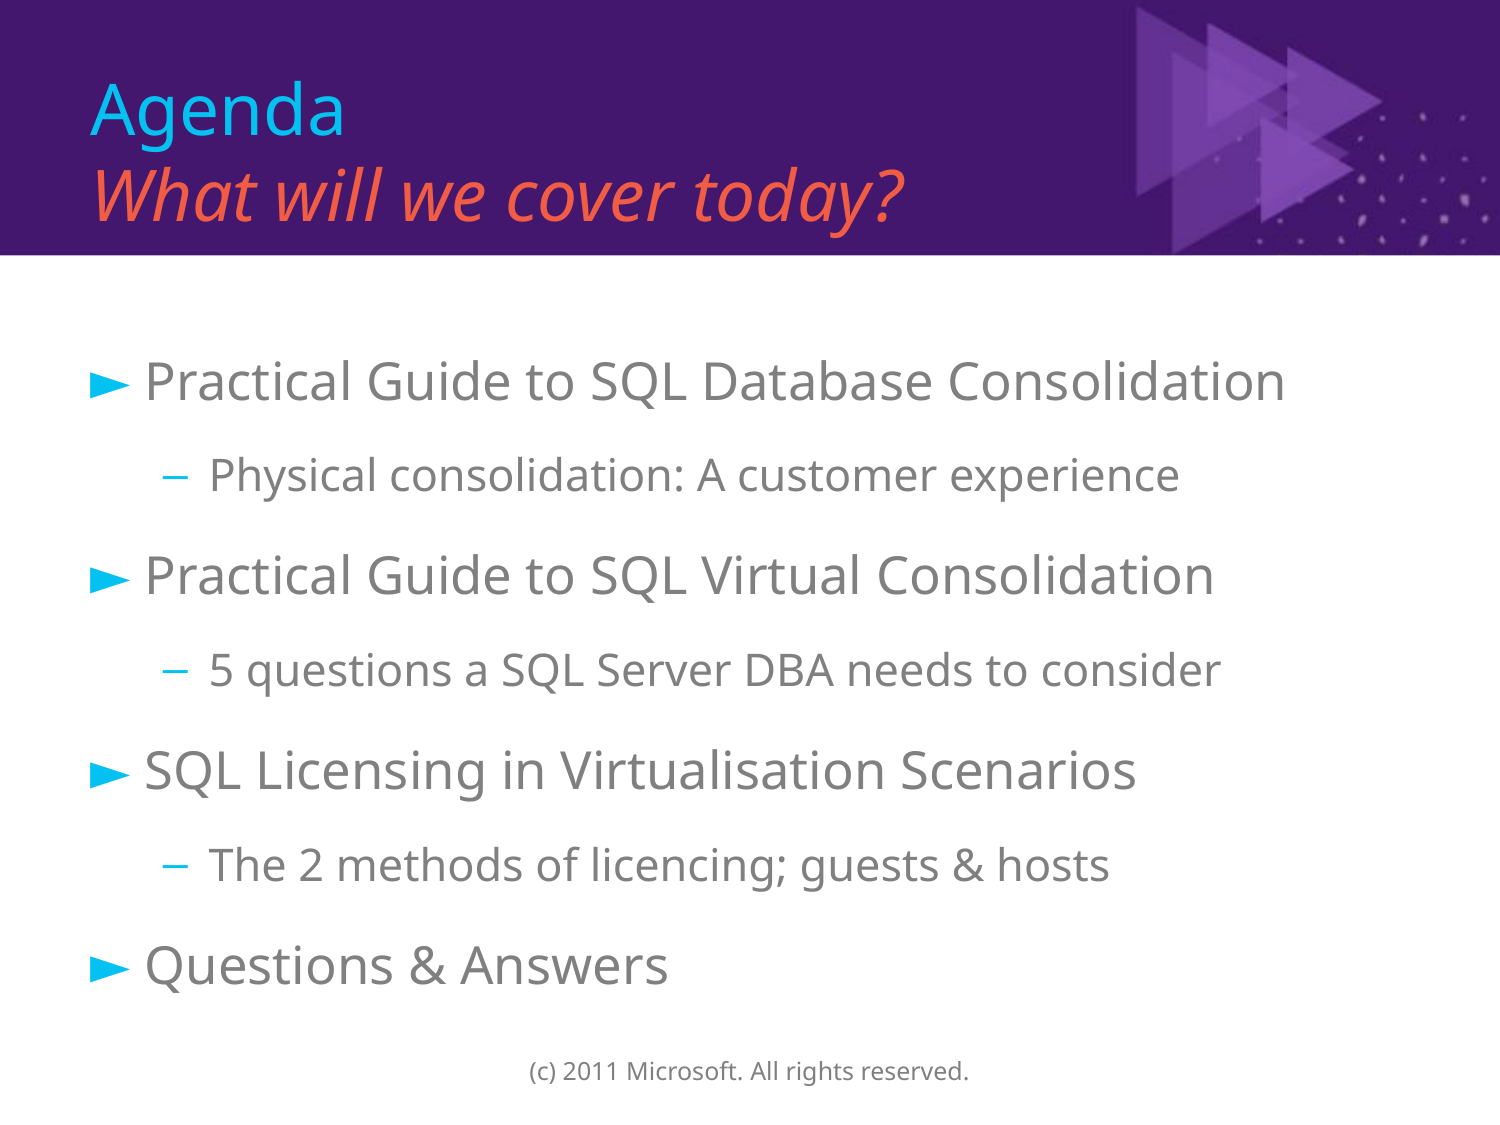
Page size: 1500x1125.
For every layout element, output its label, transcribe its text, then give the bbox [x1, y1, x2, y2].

footer (c) 2011 Microsoft. All rights reserved. [512, 1042, 988, 1103]
title Agenda What will we cover today? [75, 56, 1425, 244]
list Practical Guide to SQL Database Consolidation Physical consolidation: A customer experience Practical Guide to SQL Virtual Consolidation 5 questions a SQL Server DBA needs to consider SQL Licensing in Virtualisation Scenarios The 2 methods of licencing; guests & hosts Questions & Answers [75, 309, 1425, 1012]
picture [0, 0, 1500, 255]
